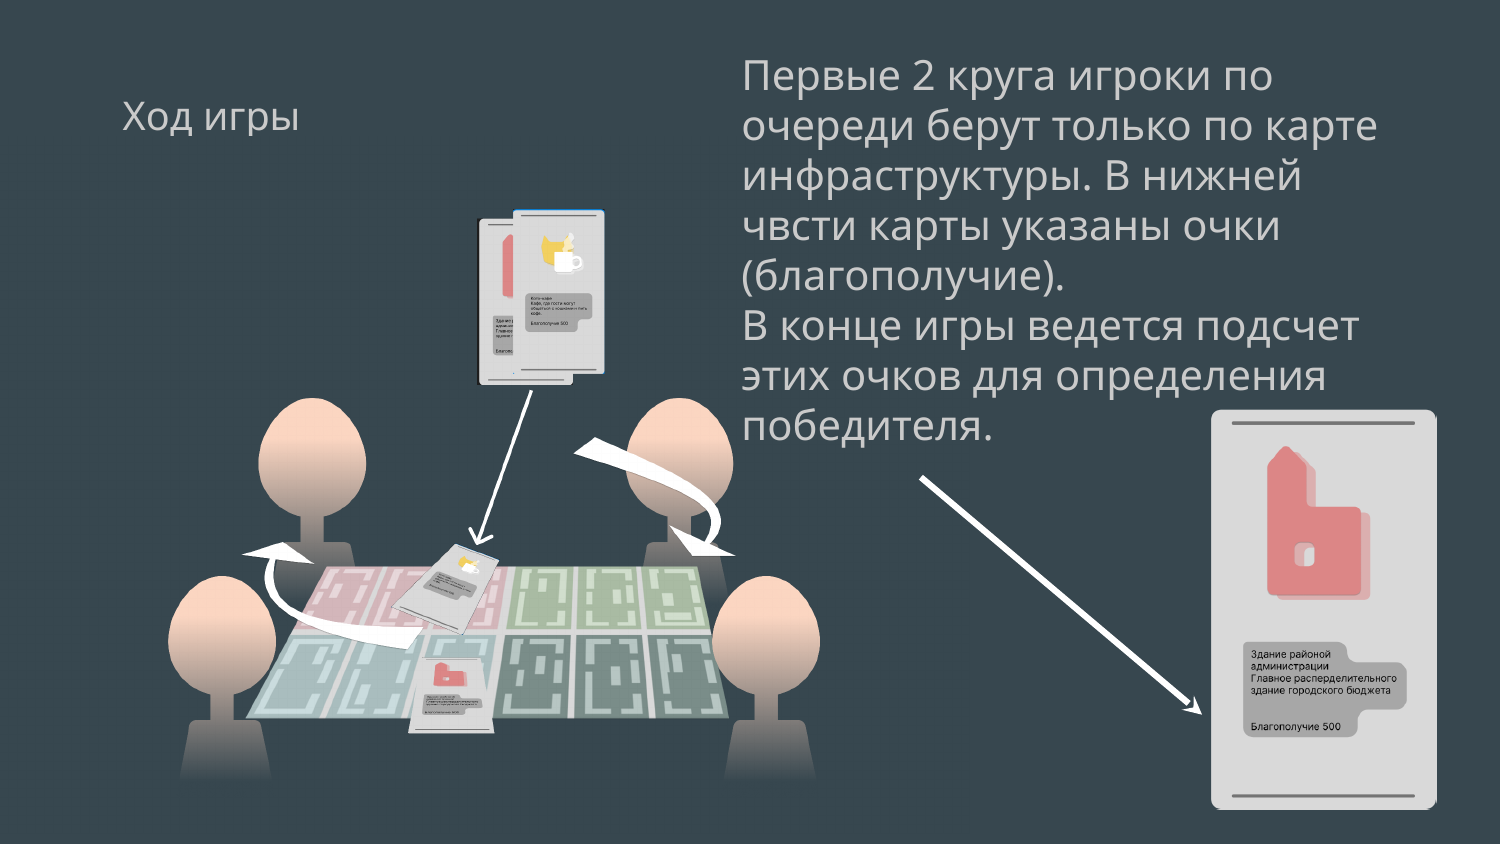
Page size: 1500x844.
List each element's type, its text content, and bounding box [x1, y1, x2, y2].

title [51, 72, 228, 134]
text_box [920, 476, 1203, 715]
picture [0, 136, 971, 835]
text_box Ход игры [107, 76, 726, 134]
text_box Первые 2 круга игроки по очереди берут только по карте инфраструктуры. В нижней чвсти карты указаны очки (благополучие). В конце игры ведется подсчет этих очков для определения победителя. [726, 34, 1397, 390]
picture [1201, 406, 1437, 810]
